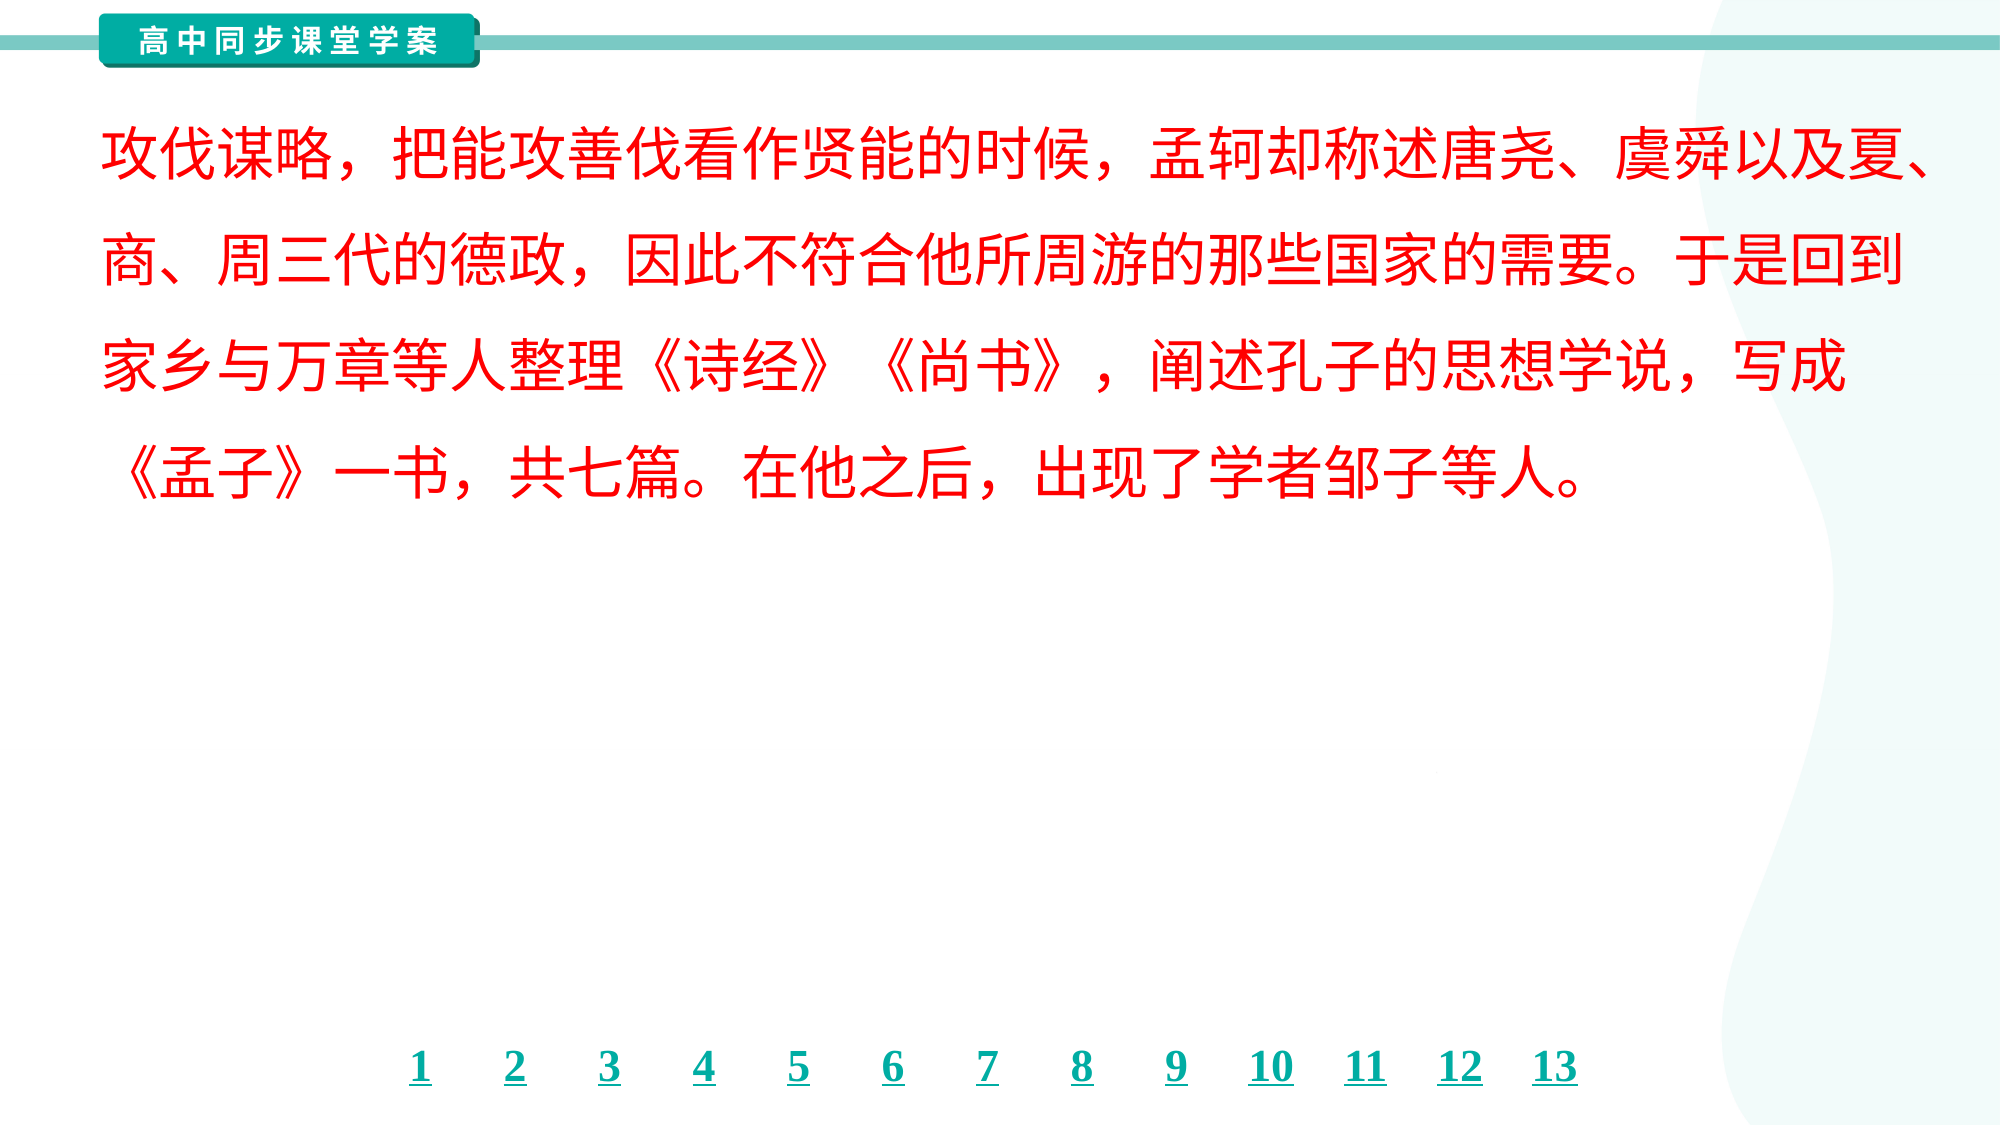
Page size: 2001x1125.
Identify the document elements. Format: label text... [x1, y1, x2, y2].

picture [0, 0, 2000, 1125]
text_box 攻伐谋略，把能攻善伐看作贤能的时候，孟轲却称述唐尧、虞舜以及夏、 商、周三代的德政，因此不符合他所周游的那些国家的需要。于是回到 家乡与万章等人整理《诗经》《尚书》，阐述孔子的思想学说，写成 《孟子》一书，共七篇。在他之后，出现了学者邹子等人。 [100, 76, 1899, 613]
